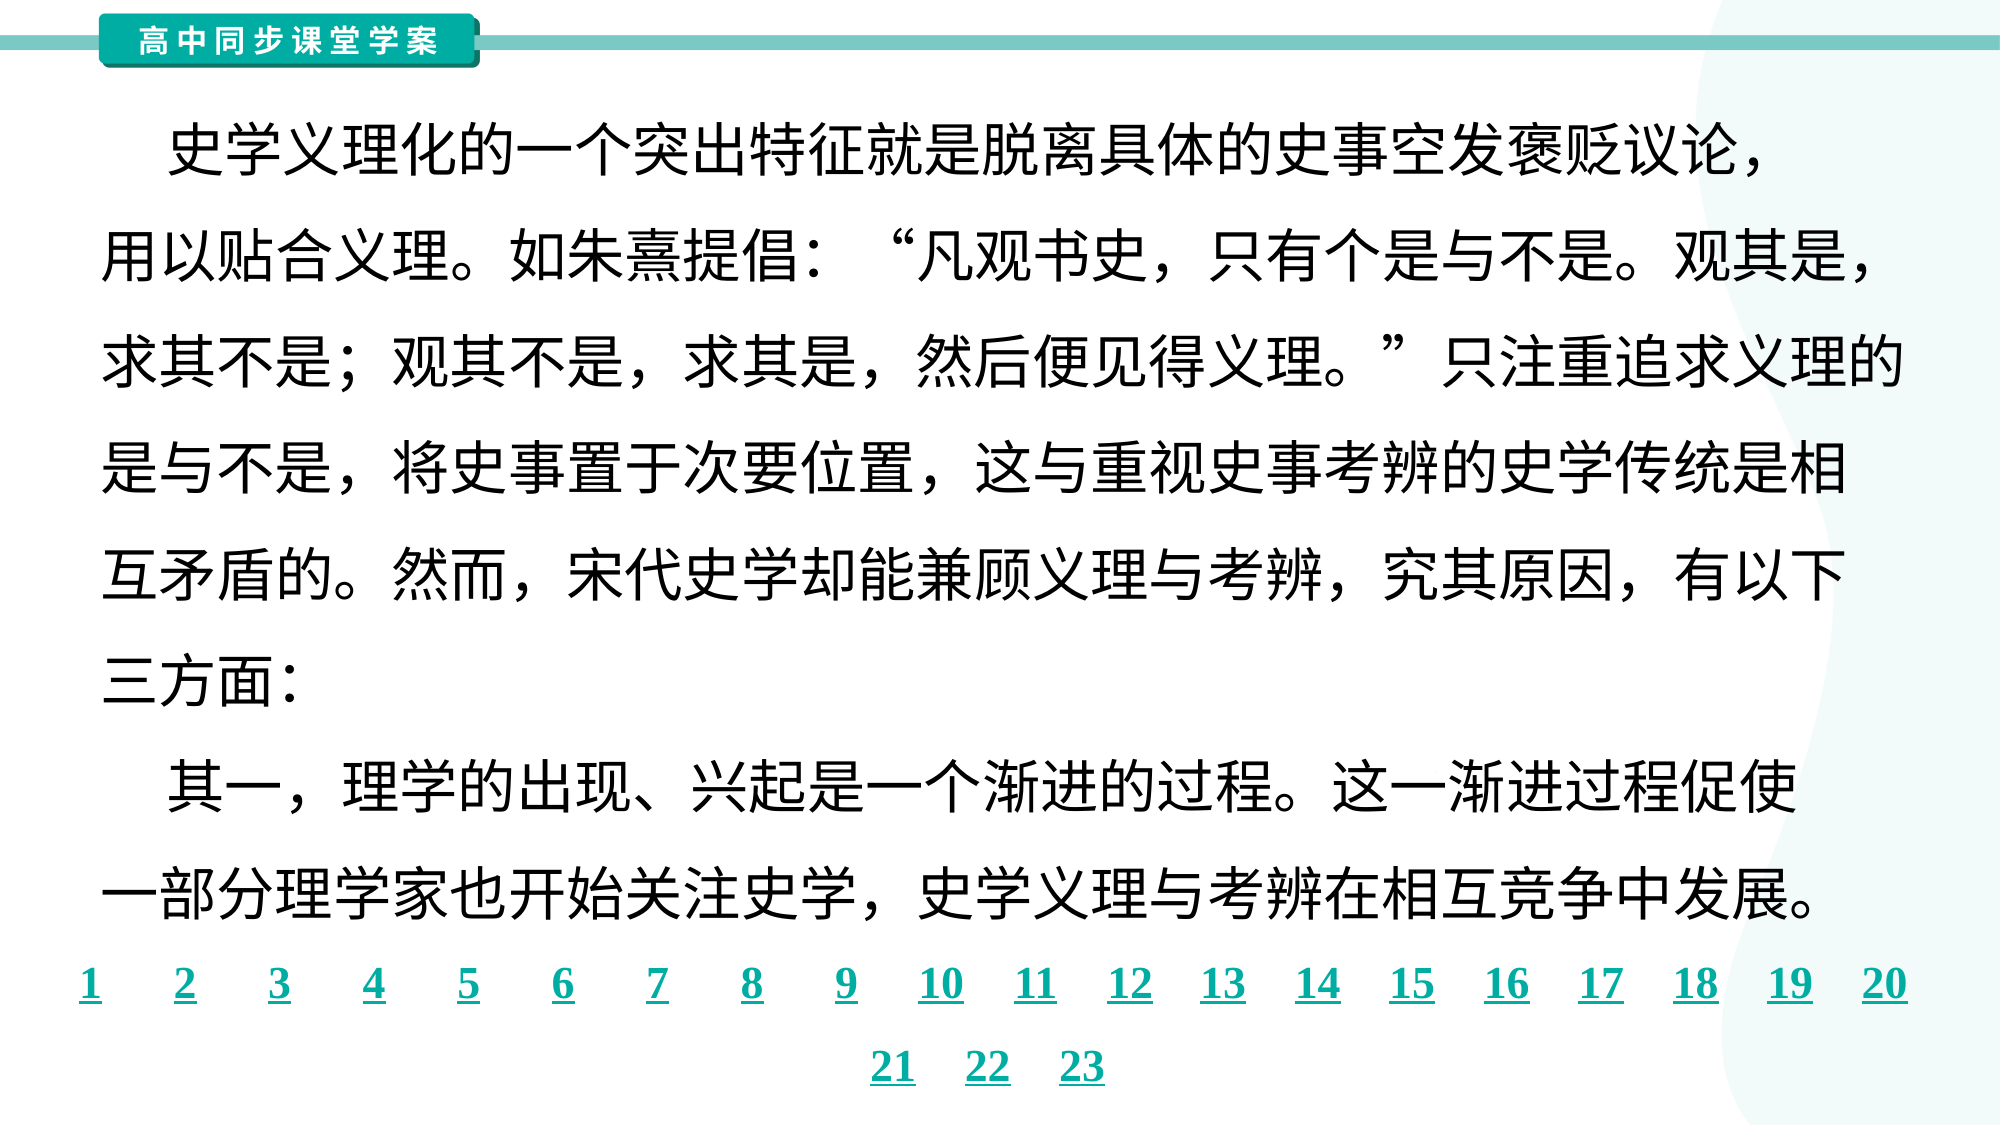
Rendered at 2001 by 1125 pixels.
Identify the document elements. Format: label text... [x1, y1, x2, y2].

text_box 史学义理化的一个突出特征就是脱离具体的史事空发褒贬议论， 用以贴合义理。如朱熹提倡：“凡观书史，只有个是与不是。观其是， 求其不是；观其不是，求其是，然后便见得义理。”只注重追求义理的 是与不是，将史事置于次要位置，这与重视史事考辨的史学传统是相 互矛盾的。然而，宋代史学却能兼顾义理与考辨，究其原因，有以下 三方面： 其一，理学的出现、兴起是一个渐进的过程。这一渐进过程促使 一部分理学家也开始关注史学，史学义理与考辨在相互竞争中发展。 [100, 76, 1899, 927]
picture [0, 0, 2000, 1125]
